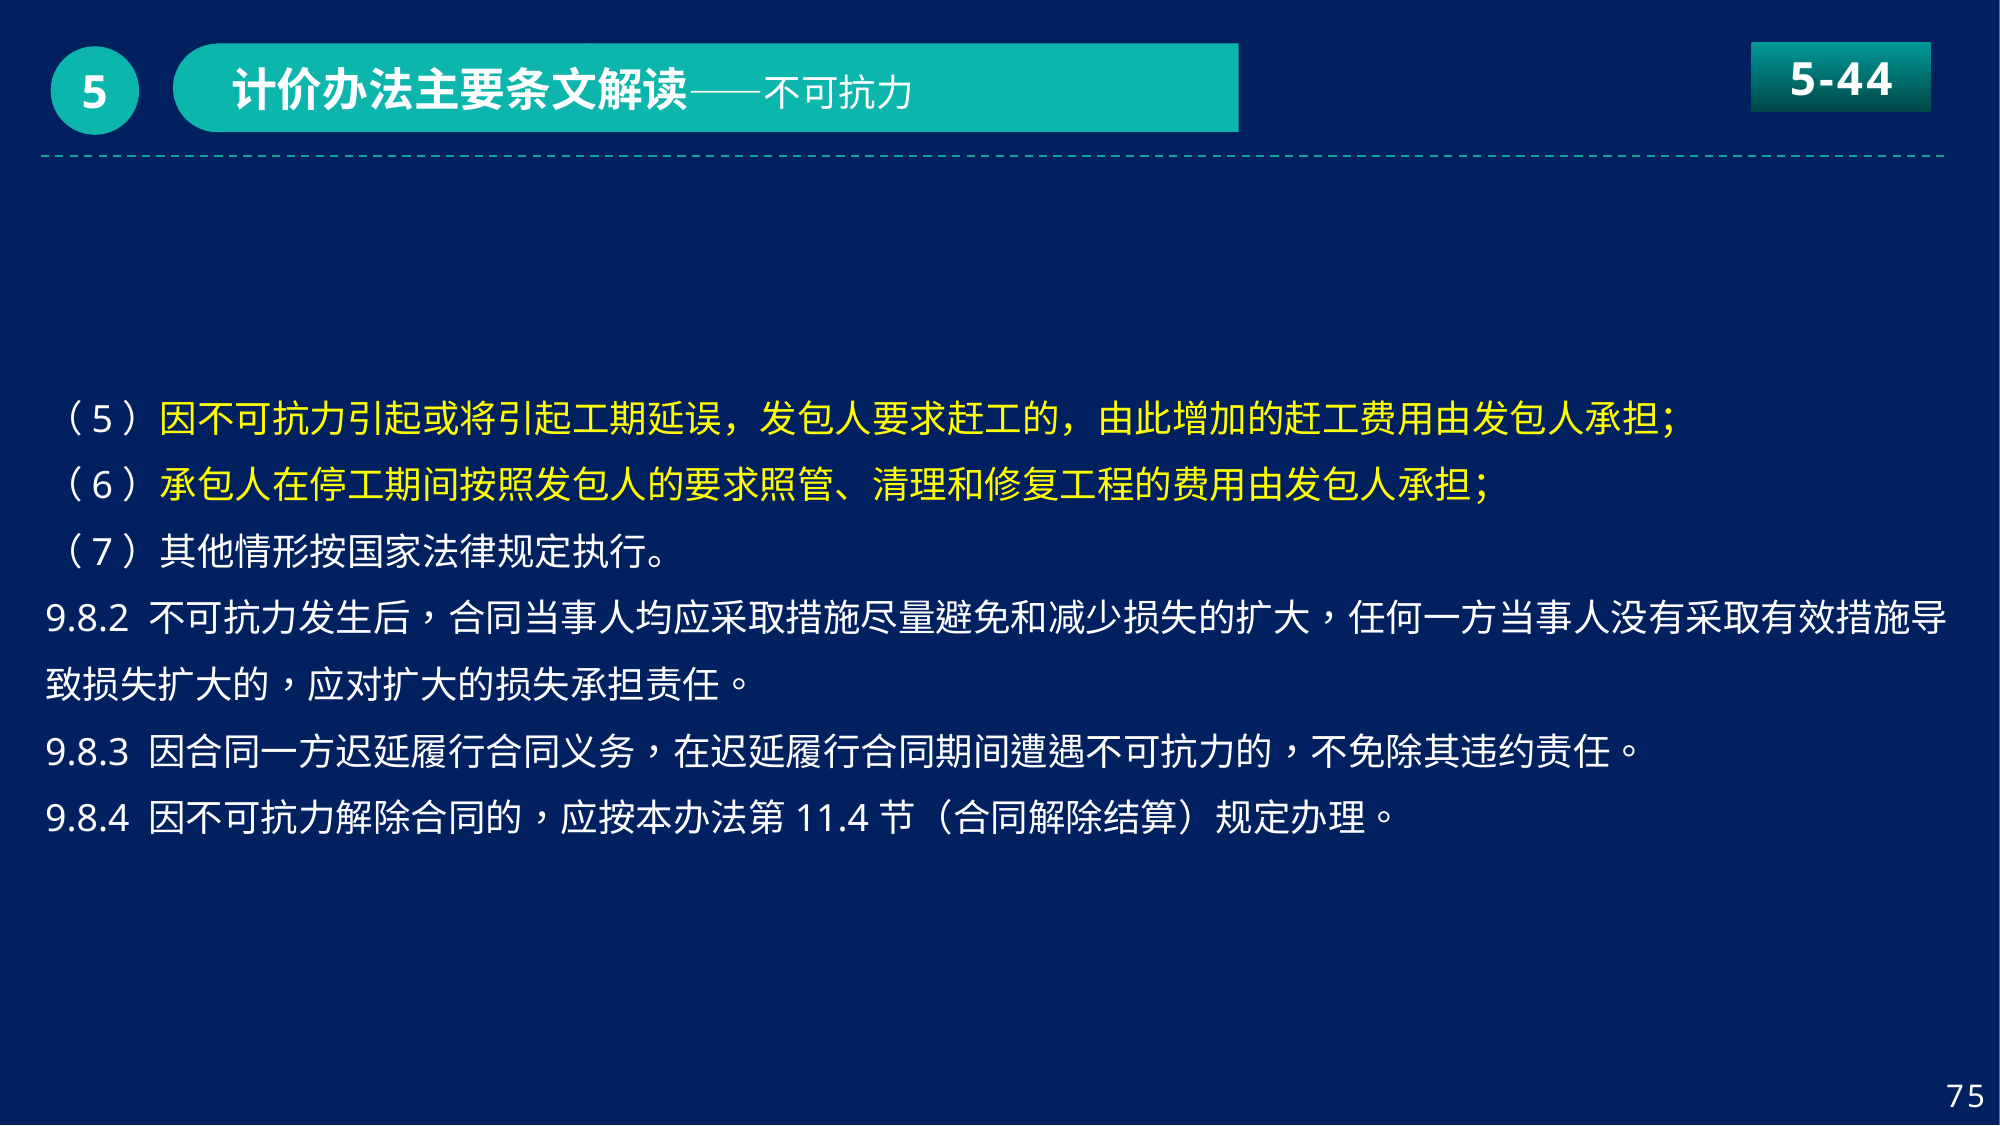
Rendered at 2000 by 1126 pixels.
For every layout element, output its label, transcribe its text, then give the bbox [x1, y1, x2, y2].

text_box （5）因不可抗力引起或将引起工期延误，发包人要求赶工的，由此增加的赶工费用由发包人承担； （6）承包人在停工期间按照发包人的要求照管、清理和修复工程的费用由发包人承担； （7）其他情形按国家法律规定执行。 9.8.2 不可抗力发生后，合同当事人均应采取措施尽量避免和减少损失的扩大，任何一方当事人没有采取有效措施导致损失扩大的，应对扩大的损失承担责任。 9.8.3 因合同一方迟延履行合同义务，在迟延履行合同期间遭遇不可抗力的，不免除其违约责任。 9.8.4 因不可抗力解除合同的，应按本办法第11.4节（合同解除结算）规定办理。 [30, 366, 2000, 847]
text_box 75 [1905, 1065, 2000, 1126]
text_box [40, 43, 1950, 157]
